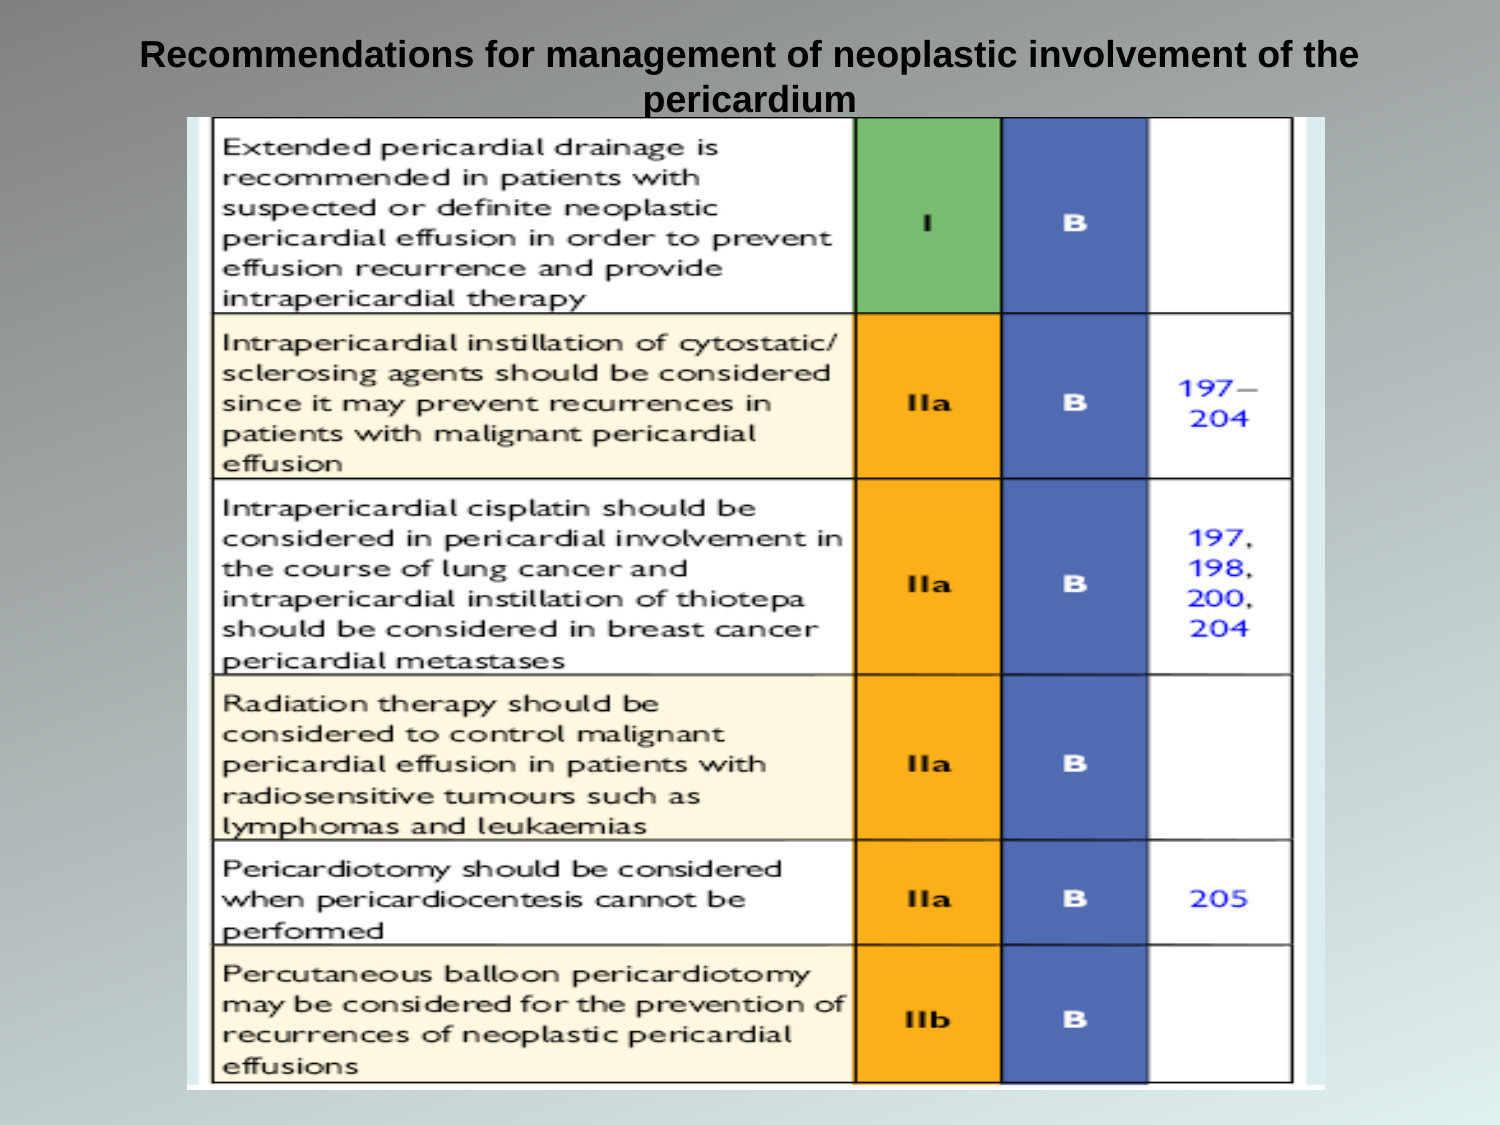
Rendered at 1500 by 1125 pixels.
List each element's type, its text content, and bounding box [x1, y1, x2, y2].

title Recommendations for management of neoplastic involvement of the pericardium [75, 45, 1425, 106]
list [187, 116, 1325, 1090]
